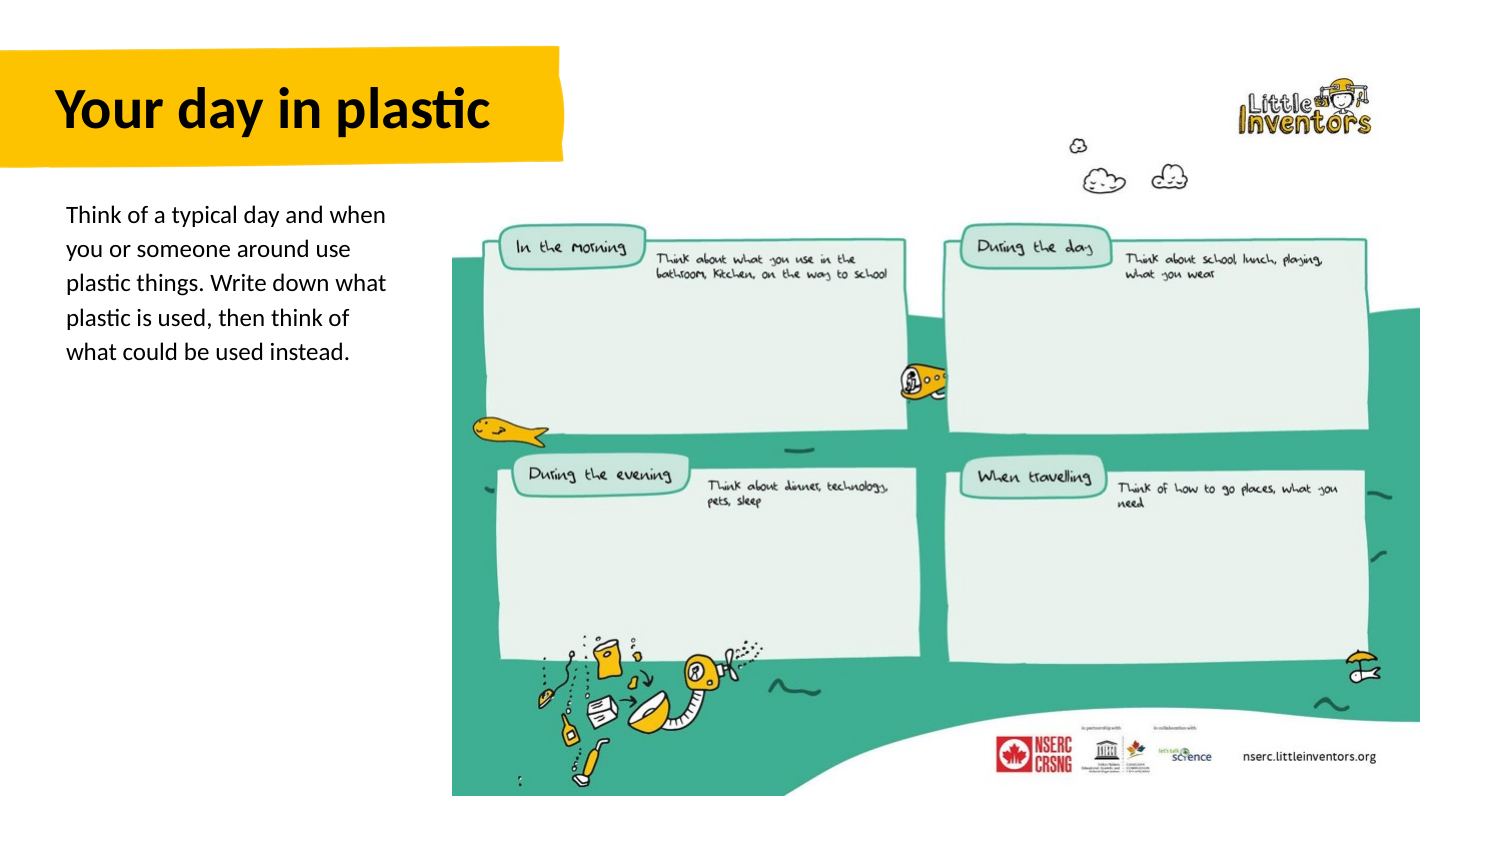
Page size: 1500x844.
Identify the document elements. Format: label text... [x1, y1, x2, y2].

picture [0, 41, 1420, 796]
text_box Think of a typical day and when you or someone around use plastic things. Write down what plastic is used, then think of what could be used instead. [51, 178, 409, 472]
